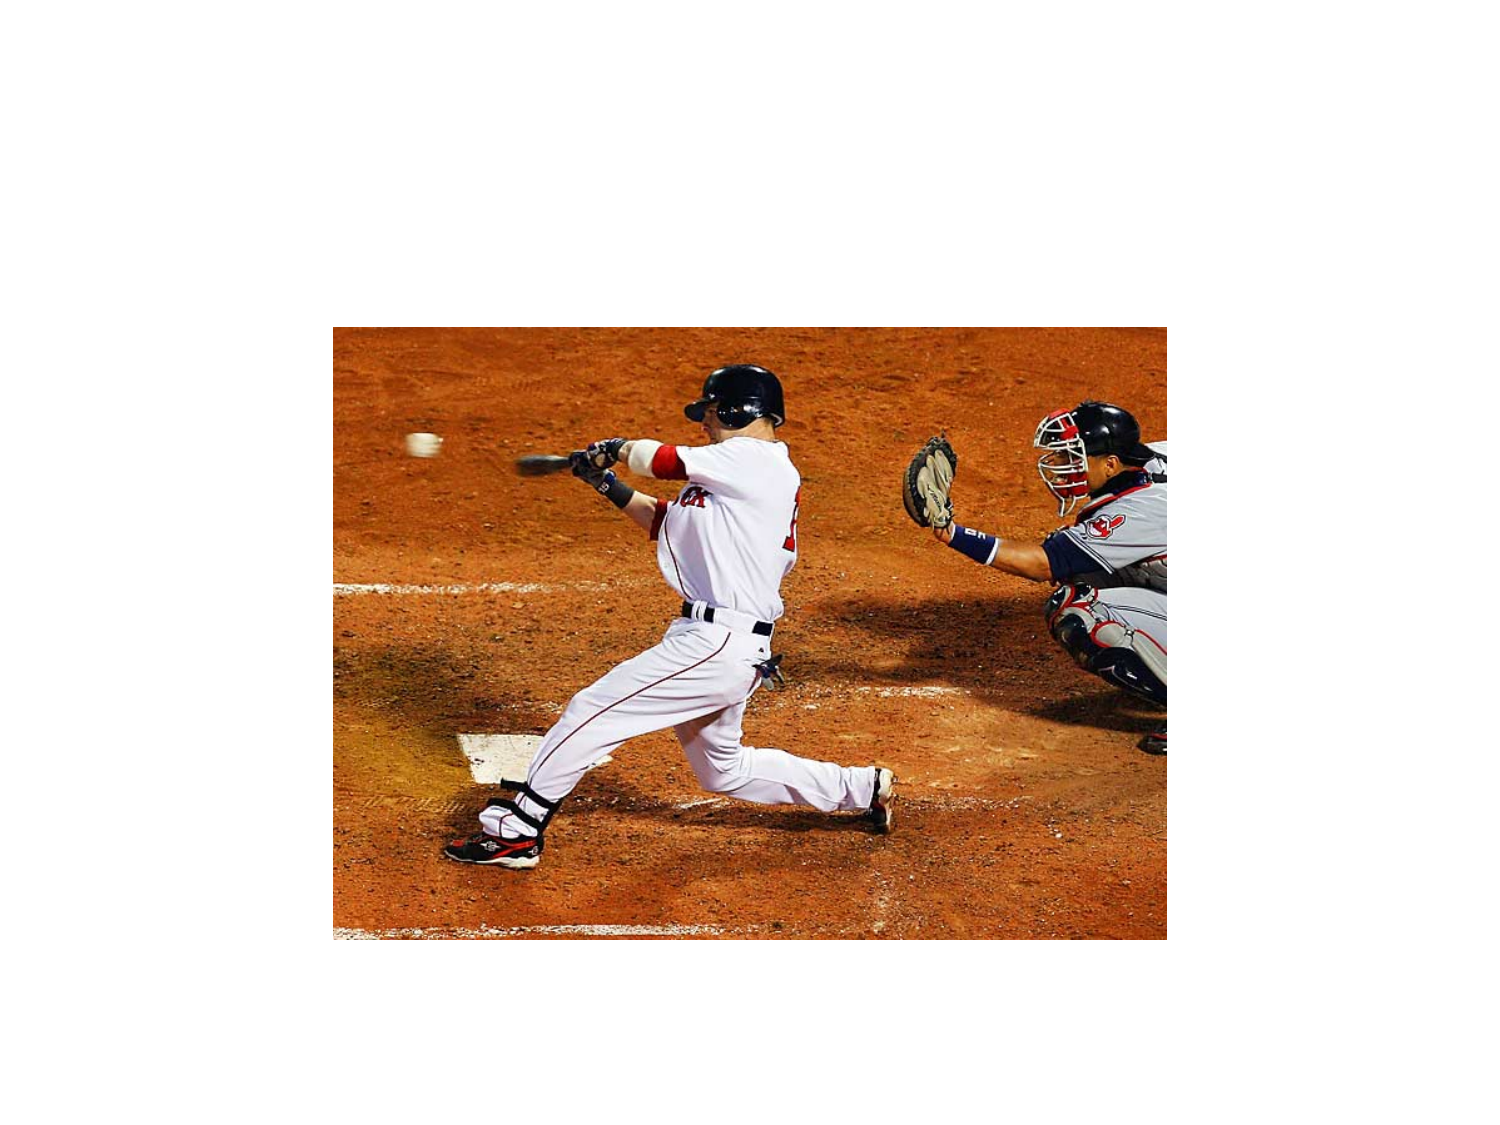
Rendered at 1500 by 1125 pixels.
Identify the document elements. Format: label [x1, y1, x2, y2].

list [333, 327, 1167, 941]
